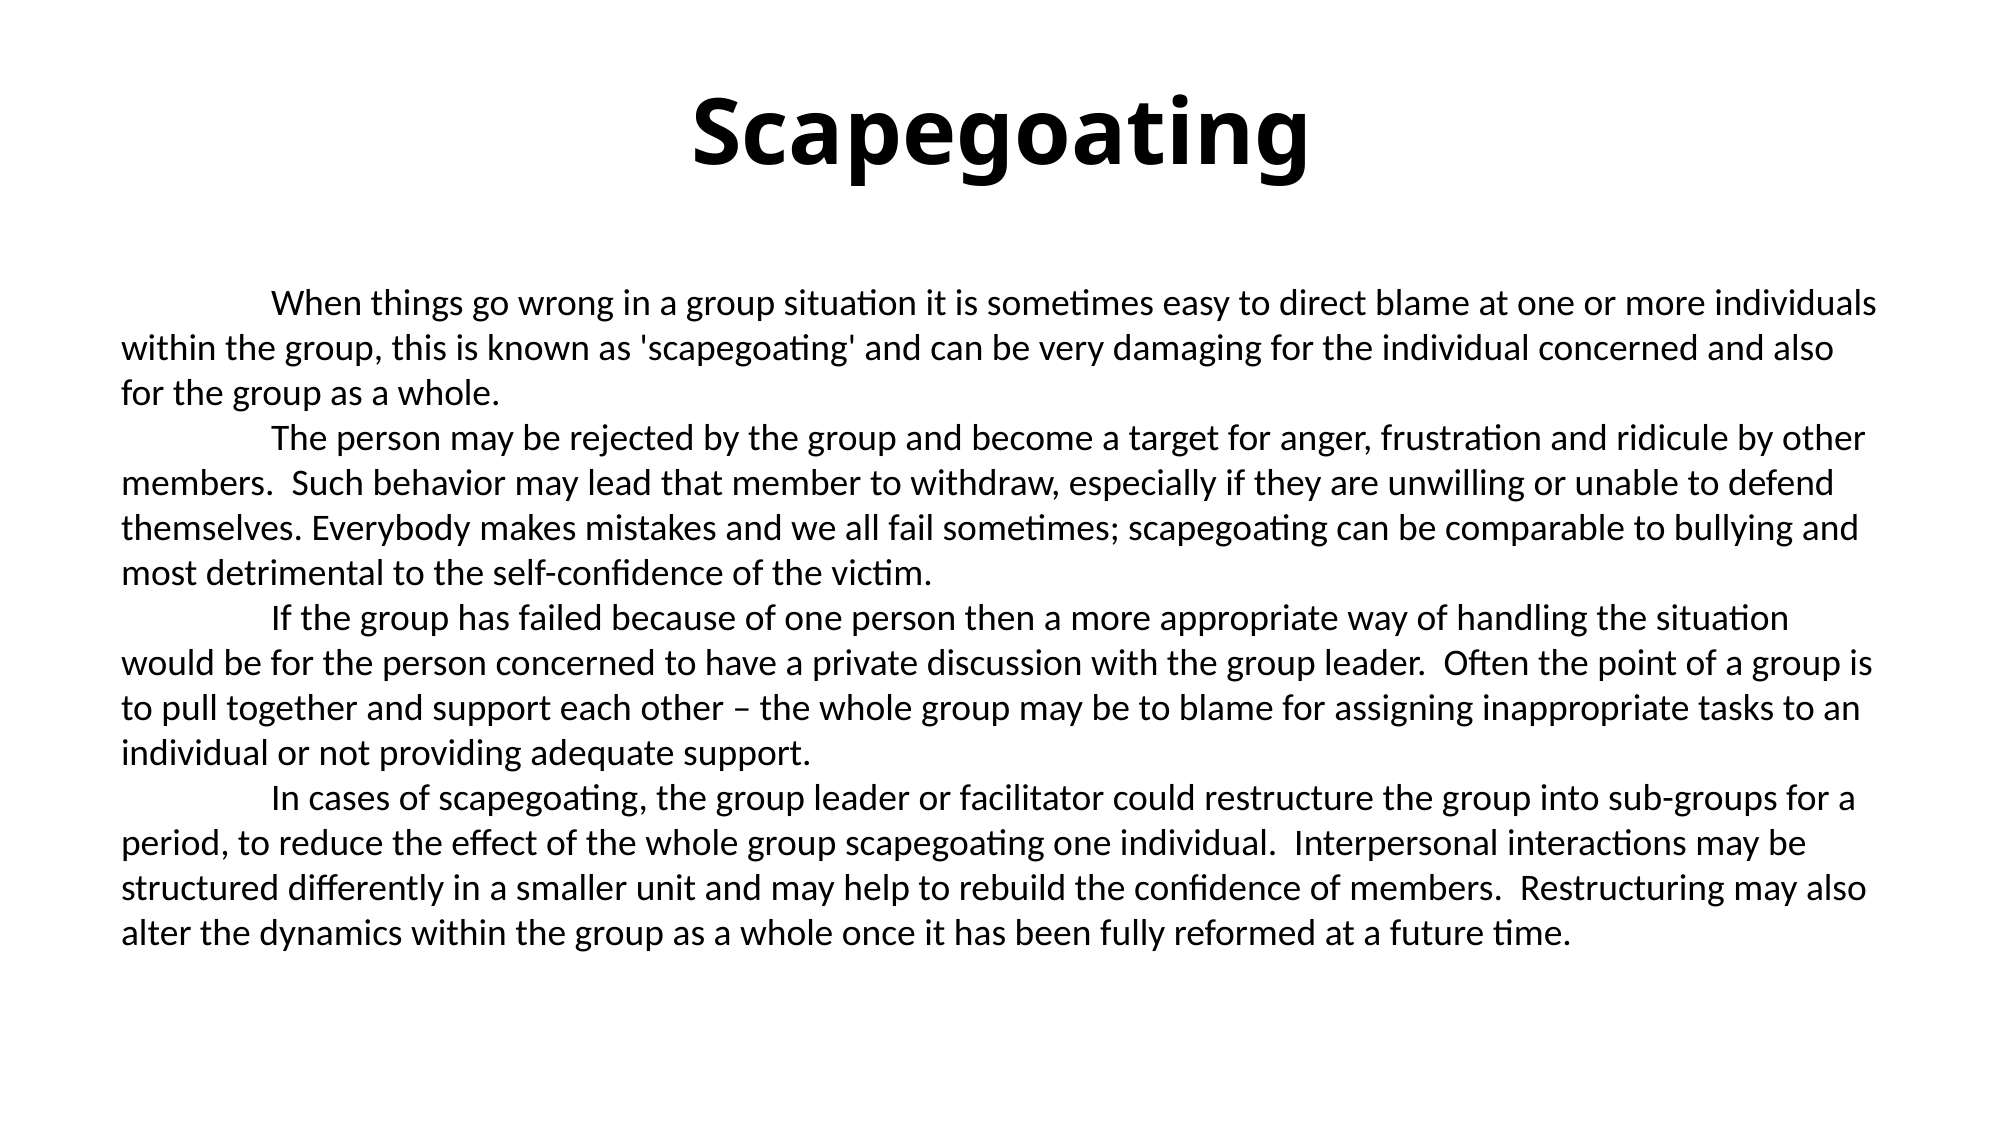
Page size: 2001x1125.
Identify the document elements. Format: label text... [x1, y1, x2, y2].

text_box When things go wrong in a group situation it is sometimes easy to direct blame at one or more individuals within the group, this is known as 'scapegoating' and can be very damaging for the individual concerned and also for the group as a whole. The person may be rejected by the group and become a target for anger, frustration and ridicule by other members. Such behavior may lead that member to withdraw, especially if they are unwilling or unable to defend themselves. Everybody makes mistakes and we all fail sometimes; scapegoating can be comparable to bullying and most detrimental to the self-confidence of the victim. If the group has failed because of one person then a more appropriate way of handling the situation would be for the person concerned to have a private discussion with the group leader. Often the point of a group is to pull together and support each other – the whole group may be to blame for assigning inappropriate tasks to an individual or not providing adequate support. In cases of scapegoating, the group leader or facilitator could restructure the group into sub-groups for a period, to reduce the effect of the whole group scapegoating one individual. Interpersonal interactions may be structured differently in a smaller unit and may help to rebuild the confidence of members. Restructuring may also alter the dynamics within the group as a whole once it has been fully reformed at a future time. [106, 270, 1898, 961]
title Scapegoating [139, 26, 1865, 244]
